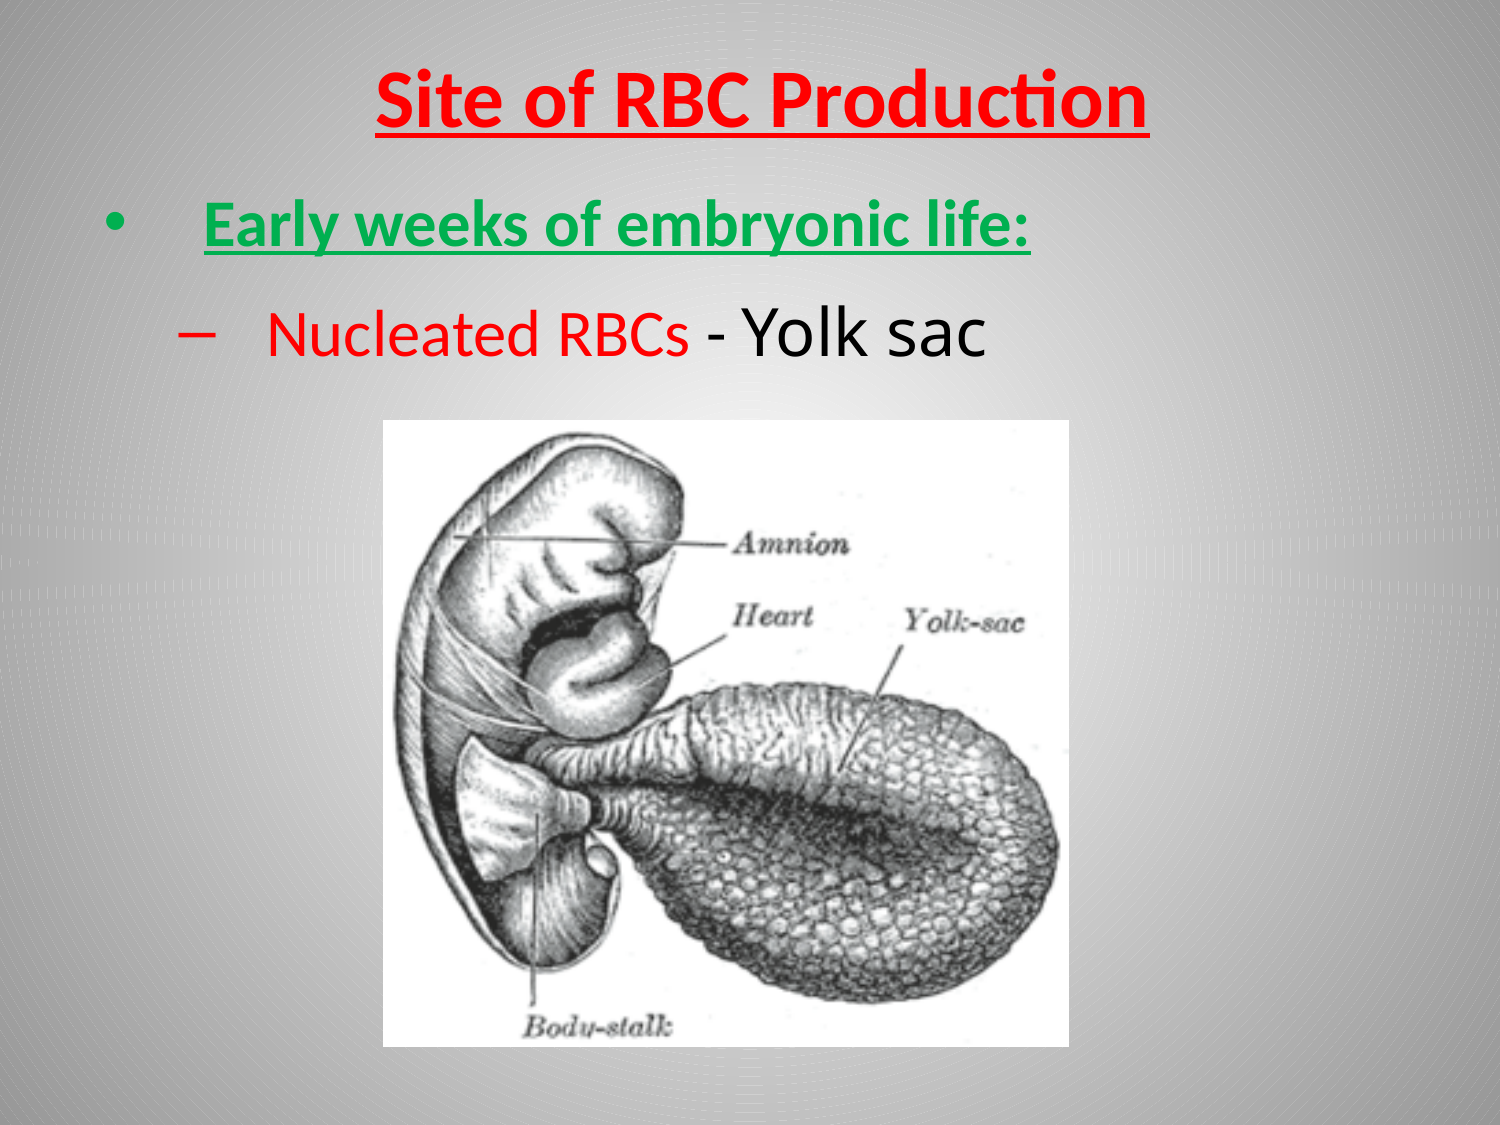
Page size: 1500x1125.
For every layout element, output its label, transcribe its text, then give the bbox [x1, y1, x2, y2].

list Early weeks of embryonic life: Nucleated RBCs - Yolk sac [88, 172, 1439, 1125]
picture [383, 420, 1070, 1048]
title Site of RBC Production [87, 0, 1438, 188]
